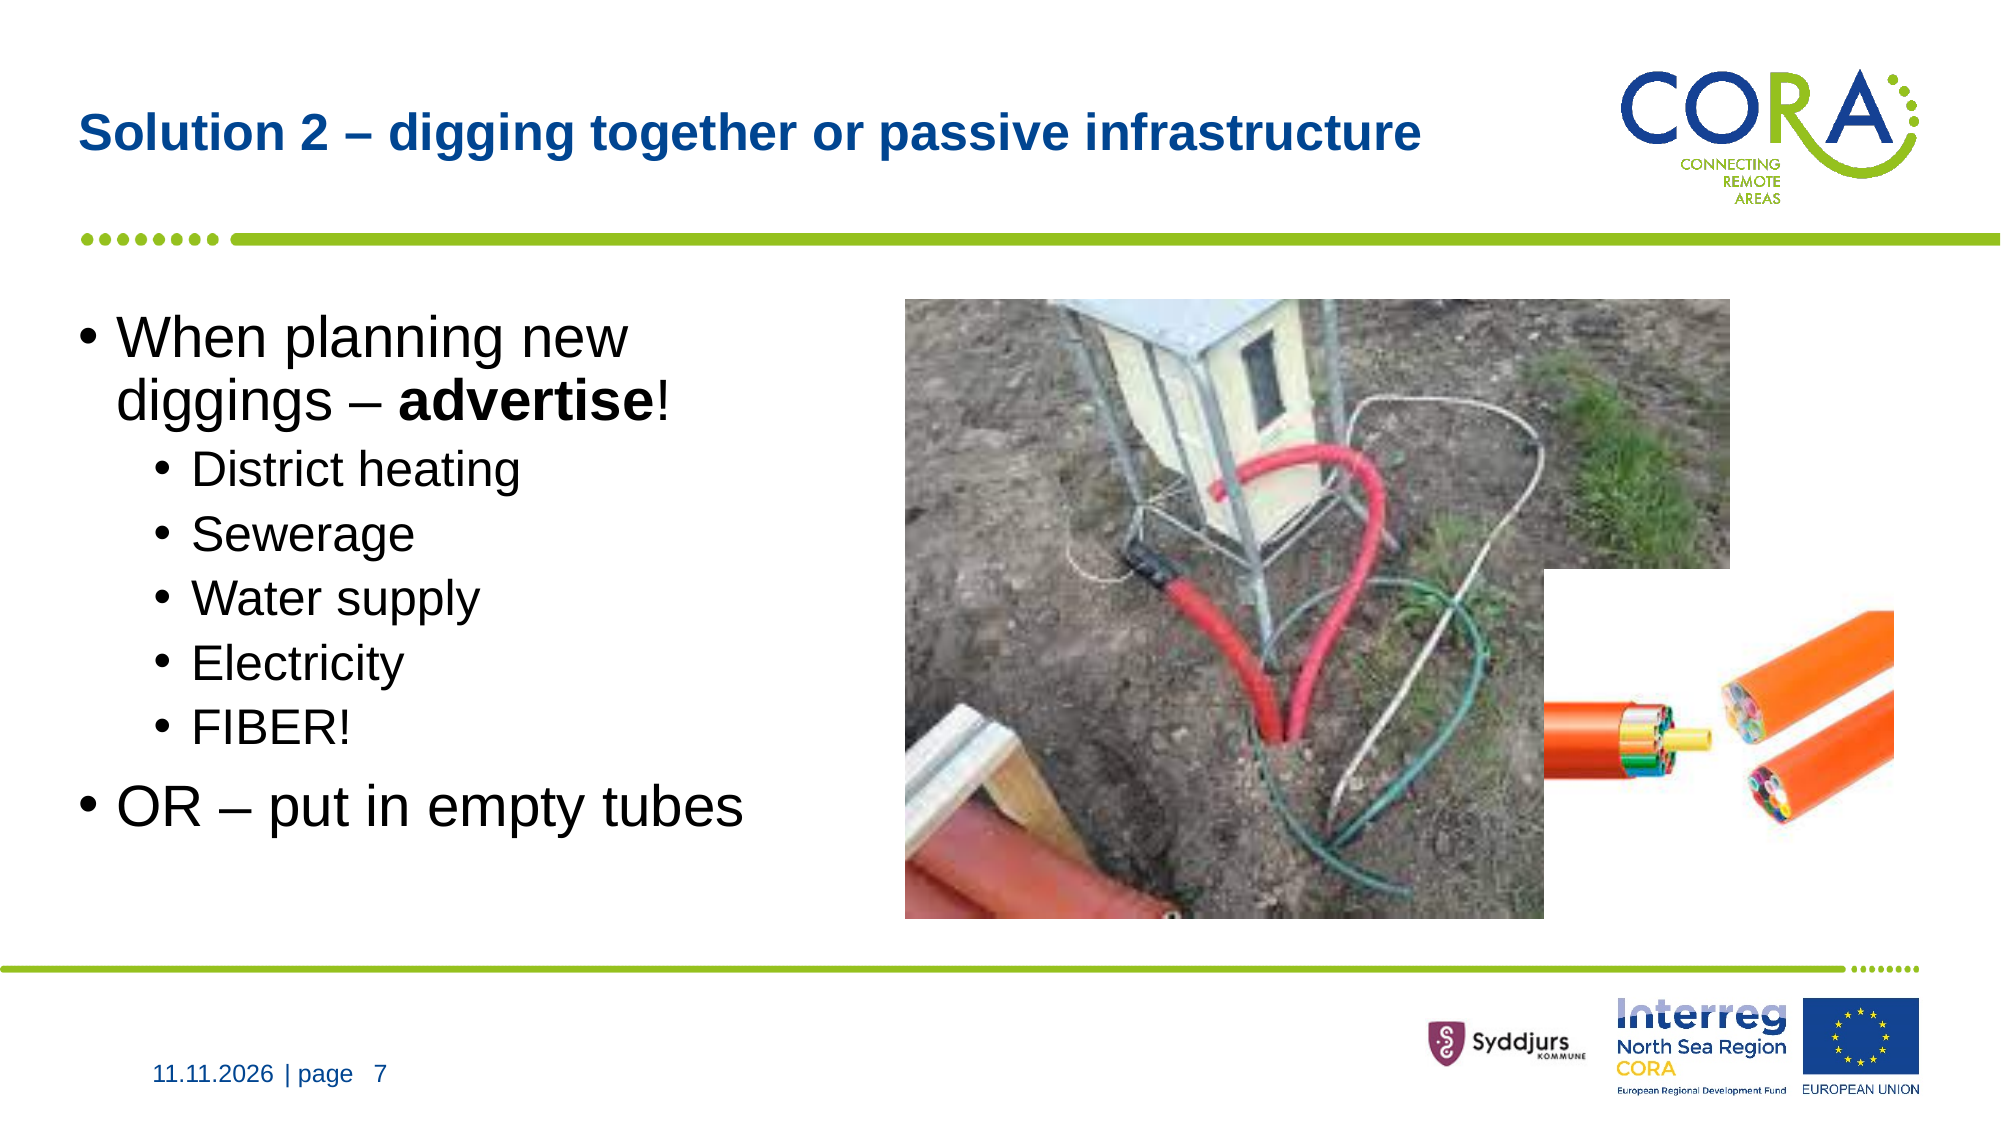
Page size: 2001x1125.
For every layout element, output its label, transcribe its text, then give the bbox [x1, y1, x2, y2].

footer | page [262, 1042, 376, 1103]
picture [905, 299, 1894, 919]
slide_number 7 [358, 1043, 453, 1103]
picture [1425, 1018, 1588, 1070]
picture [1595, 975, 1941, 1113]
picture [0, 965, 63, 973]
picture [81, 233, 2001, 246]
title Solution 2 – digging together or passive infrastructure [63, 98, 1803, 173]
picture [1621, 68, 1919, 204]
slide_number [137, 1042, 262, 1103]
text_box When planning new diggings – advertise! District heating Sewerage Water supply Electricity FIBER! OR – put in empty tubes [63, 299, 874, 983]
picture [874, 965, 1919, 973]
